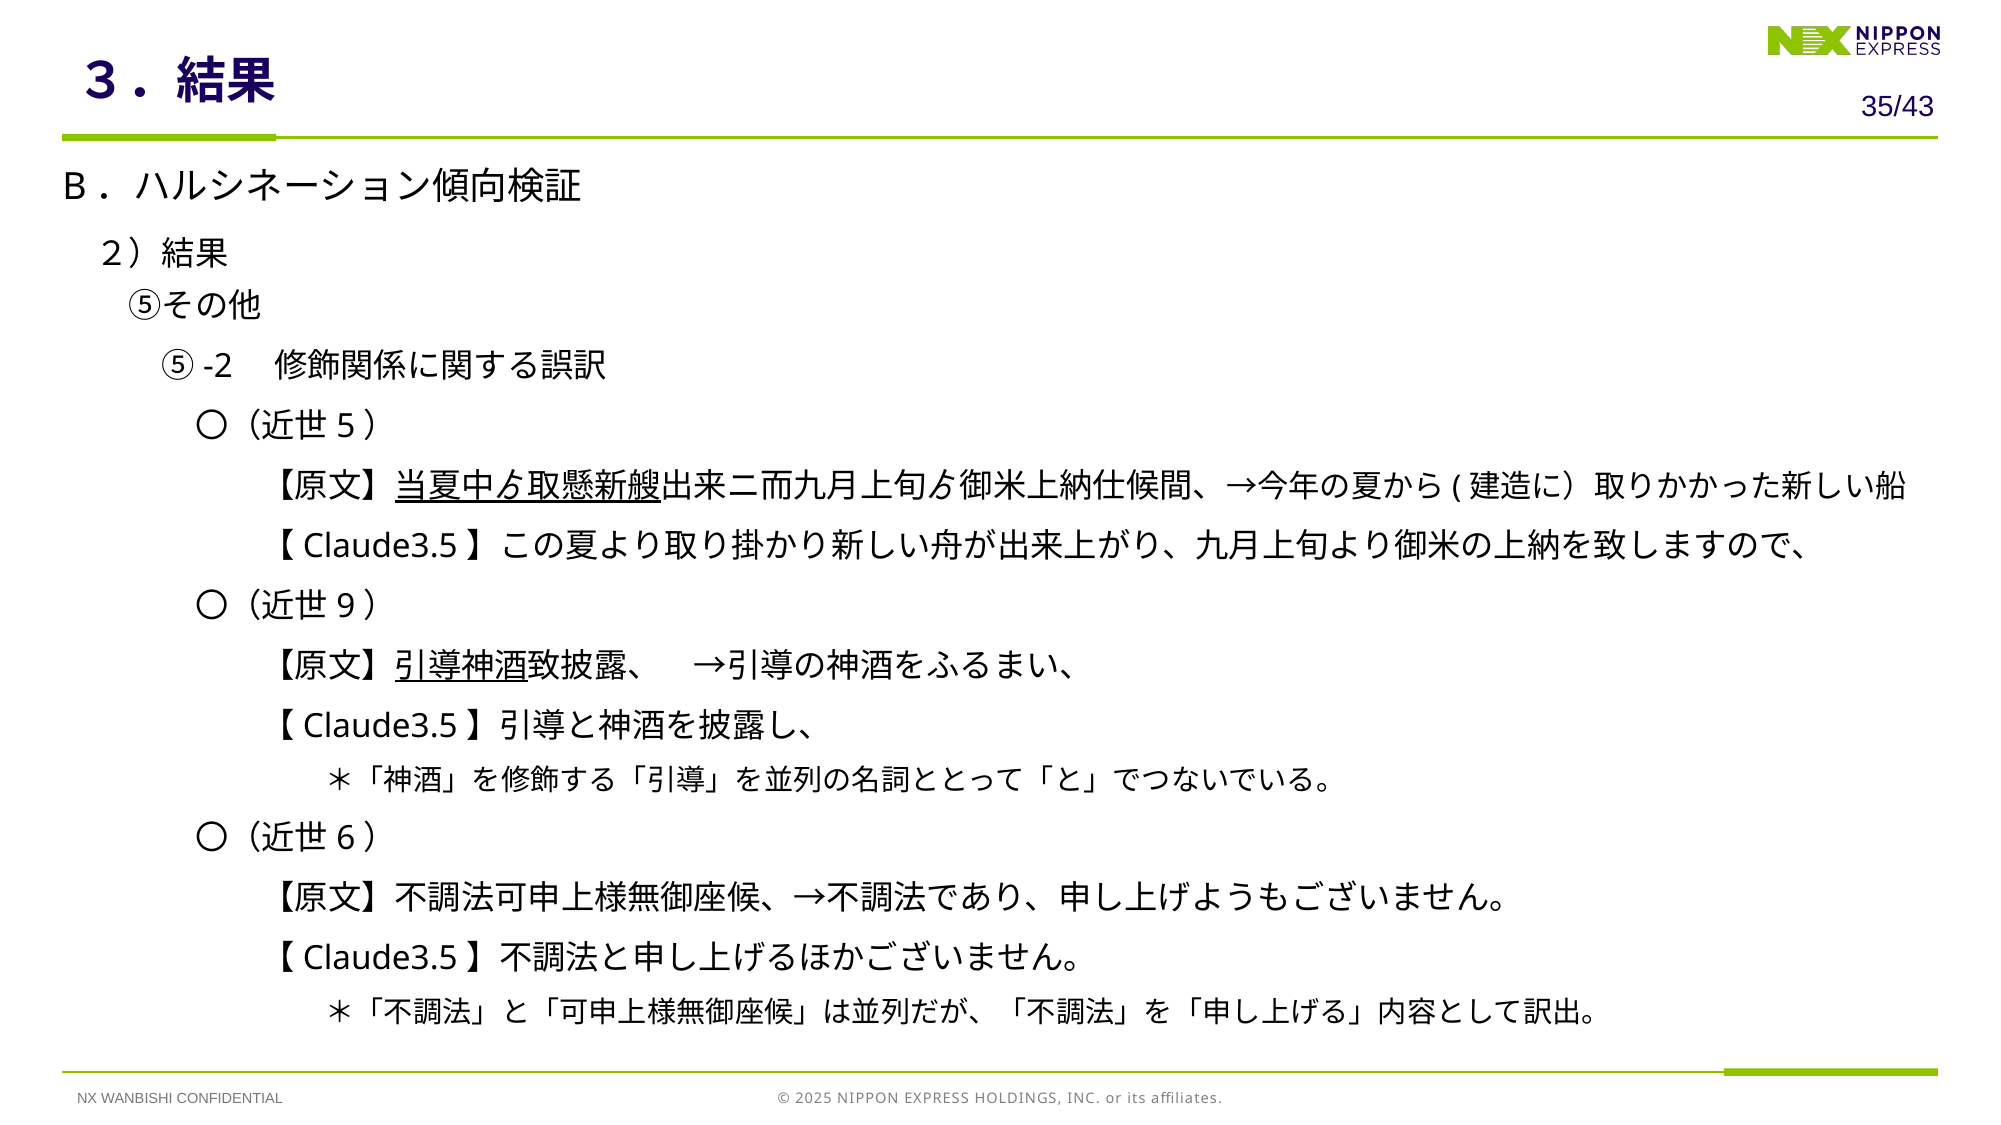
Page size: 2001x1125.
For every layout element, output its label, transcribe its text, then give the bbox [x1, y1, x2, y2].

title ３．結果 [62, 41, 1742, 103]
footer NX WANBISHI CONFIDENTIAL [62, 1086, 738, 1110]
list B．ハルシネーション傾向検証 ２）結果 ⑤その他 ⑤-2 修飾関係に関する誤訳 〇（近世5） 【原文】当夏中ゟ取懸新艘出来ニ而九月上旬ゟ御米上納仕候間、→今年の夏から(建造に）取りかかった新しい船 【Claude3.5】この夏より取り掛かり新しい舟が出来上がり、九月上旬より御米の上納を致しますので、 〇（近世9） 【原文】引導神酒致披露、 →引導の神酒をふるまい、 【Claude3.5】引導と神酒を披露し、 ＊「神酒」を修飾する「引導」を並列の名詞ととって「と」でつないでいる。 〇（近世6） 【原文】不調法可申上様無御座候、→不調法であり、申し上げようもございません。 【Claude3.5】不調法と申し上げるほかございません。 ＊「不調法」と「可申上様無御座候」は並列だが、「不調法」を「申し上げる」内容として訳出。 [62, 162, 1939, 1074]
picture [1768, 26, 1940, 55]
slide_number 34/43 [1848, 87, 1935, 123]
